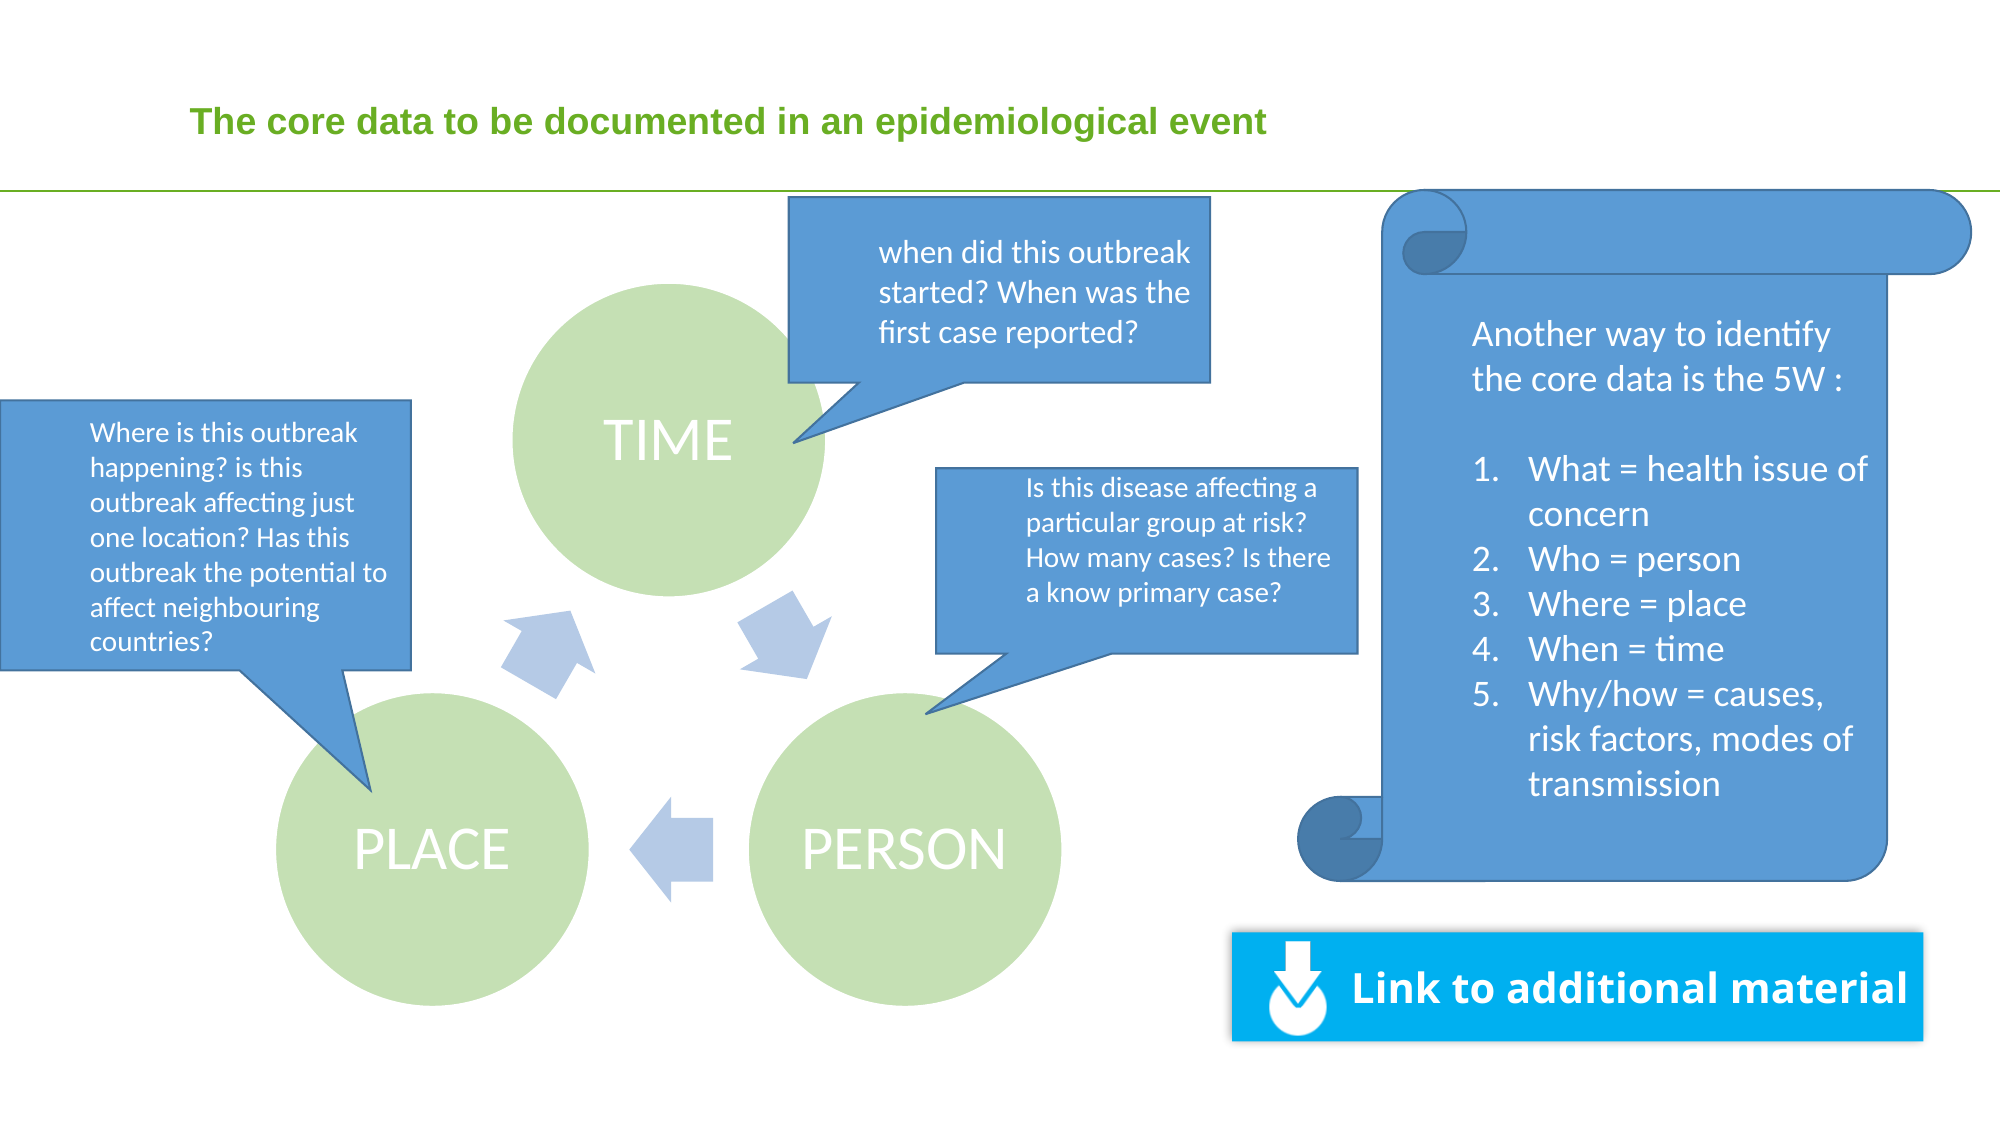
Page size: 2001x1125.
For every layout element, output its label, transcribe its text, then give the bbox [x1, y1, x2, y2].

text_box Where is this outbreak happening? is this outbreak affecting just one location? Has this outbreak the potential to affect neighbouring countries? [0, 399, 105, 672]
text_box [105, 282, 1233, 1007]
text_box Link to additional material [1232, 932, 1924, 1042]
text_box Another way to identify the core data is the 5W : What = health issue of concern Who = person Where = place When = time Why/how = causes, risk factors, modes of transmission [1297, 188, 1973, 883]
picture [1275, 942, 1320, 1002]
picture [1270, 986, 1326, 1035]
text_box when did this outbreak started? When was the first case reported? [787, 196, 1212, 282]
text_box The core data to be documented in an epidemiological event [174, 89, 1375, 150]
text_box Is this disease affecting a particular group at risk? How many cases? Is there a know primary case? [1233, 467, 1359, 655]
